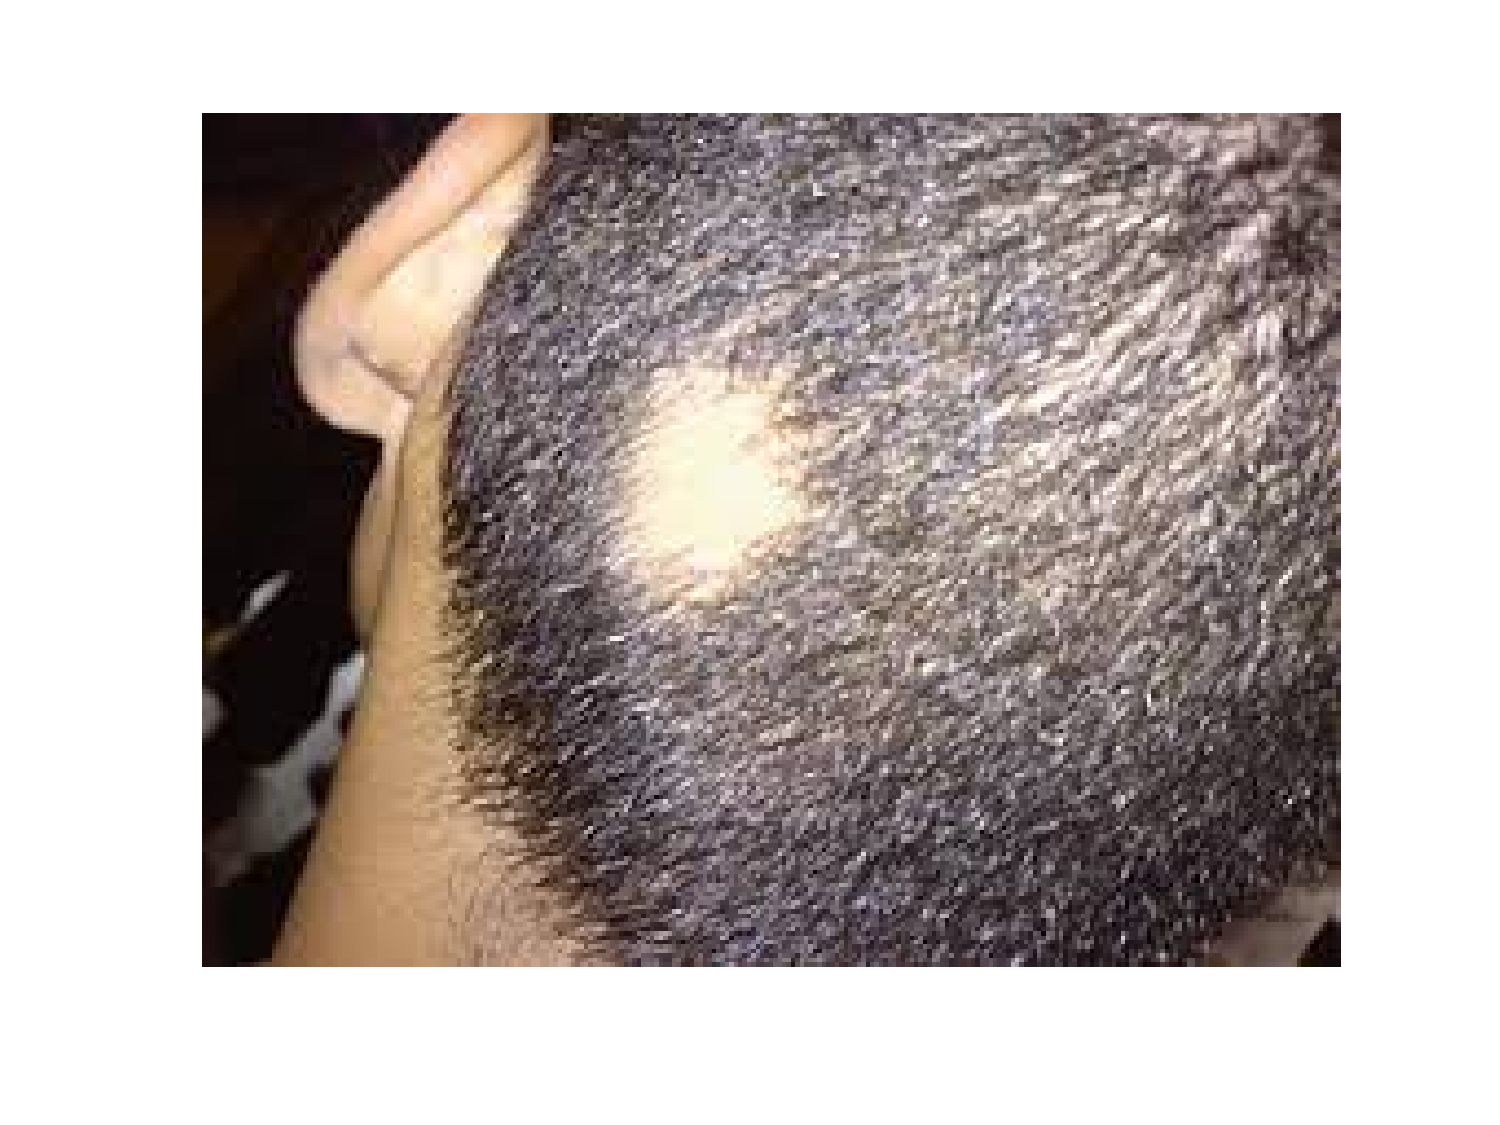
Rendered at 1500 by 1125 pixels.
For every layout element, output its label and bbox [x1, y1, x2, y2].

picture [202, 113, 1341, 967]
